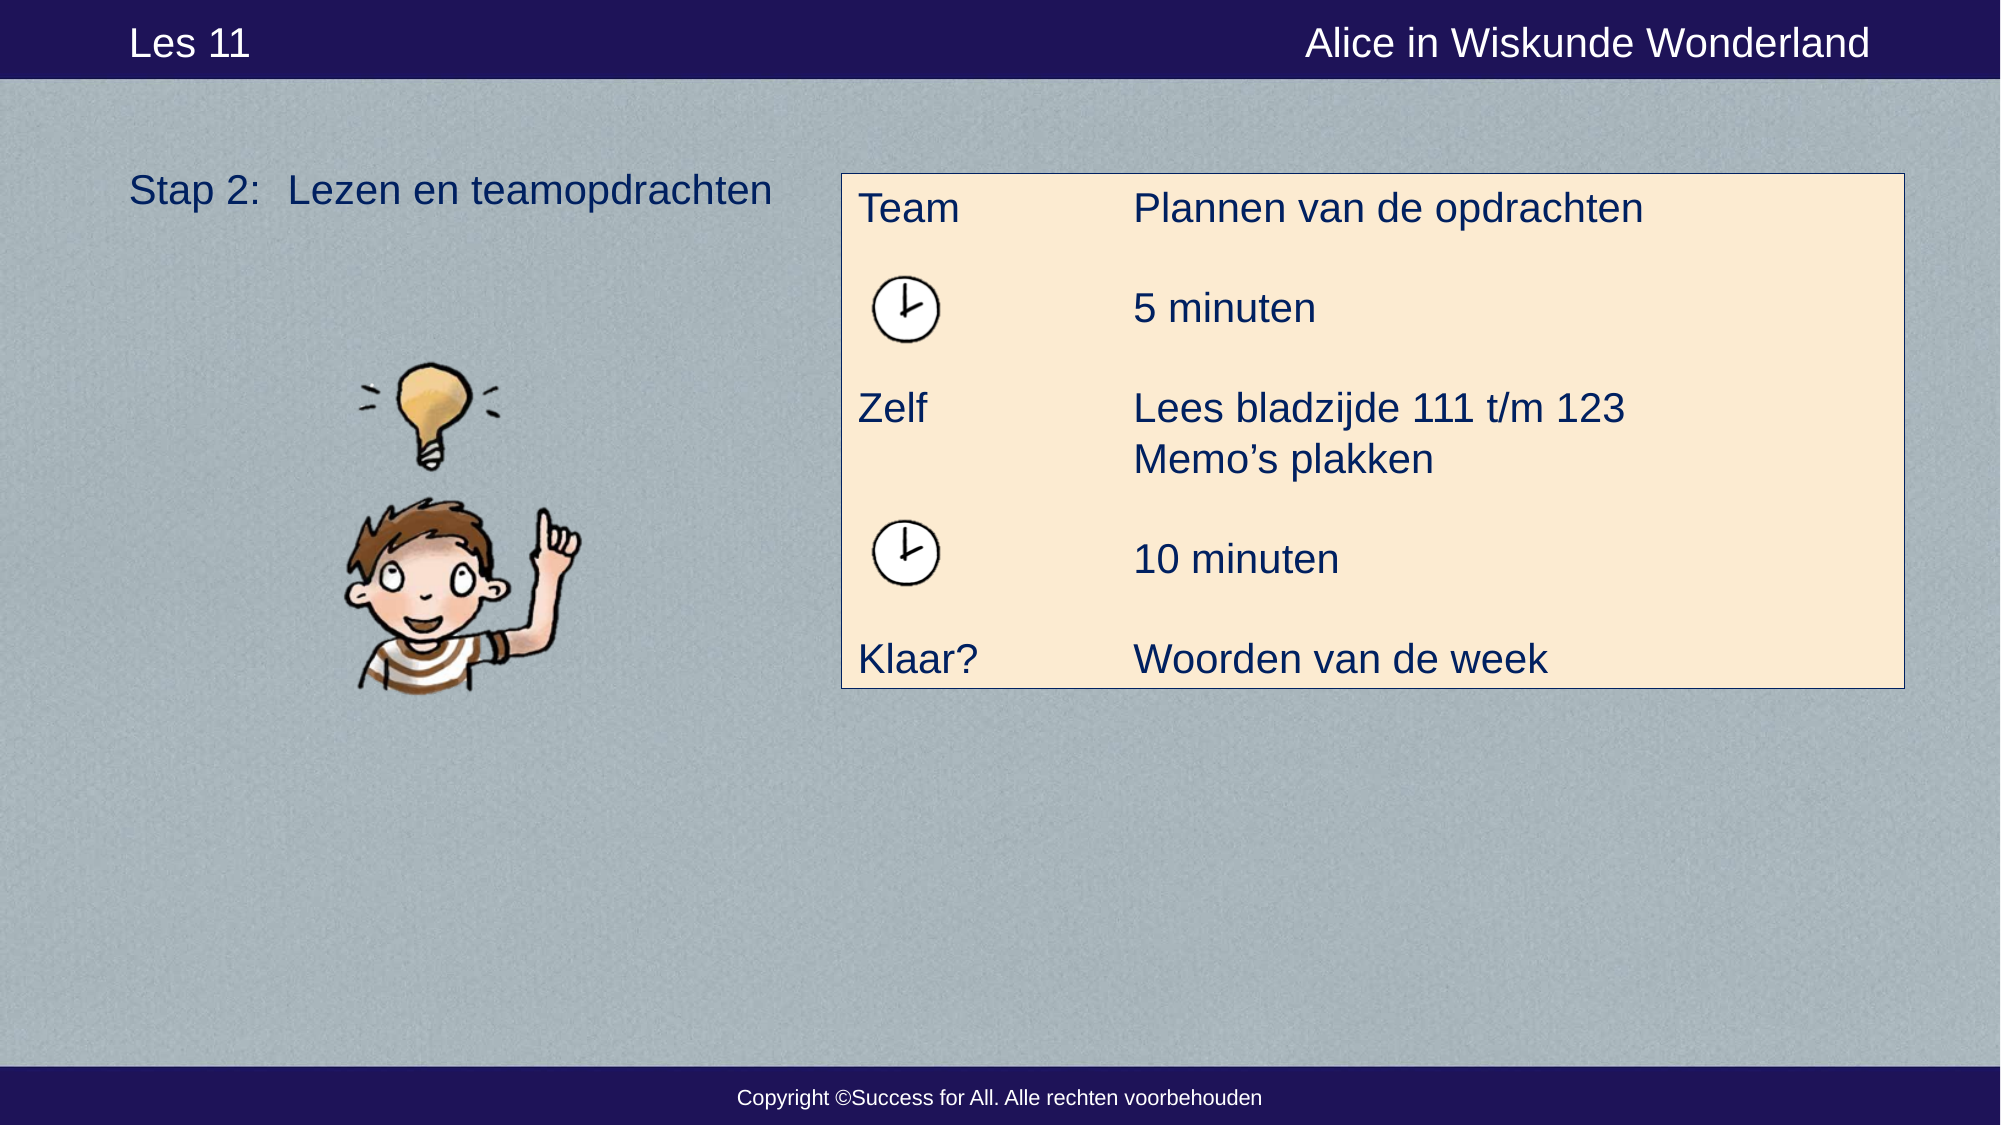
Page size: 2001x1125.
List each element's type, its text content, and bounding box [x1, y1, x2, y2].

picture [0, 0, 2001, 1125]
text_box Copyright ©Success for All. Alle rechten voorbehouden [0, 1076, 2000, 1125]
text_box Stap 2: Lezen en teamopdrachten [114, 155, 907, 271]
text_box Les 11 [114, 8, 354, 73]
text_box Team Plannen van de opdrachten 5 minuten Zelf Lees bladzijde 111 t/m 123 Memo’s plakken 10 minuten Klaar? Woorden van de week [841, 173, 1905, 689]
text_box Alice in Wiskunde Wonderland [999, 8, 1886, 73]
